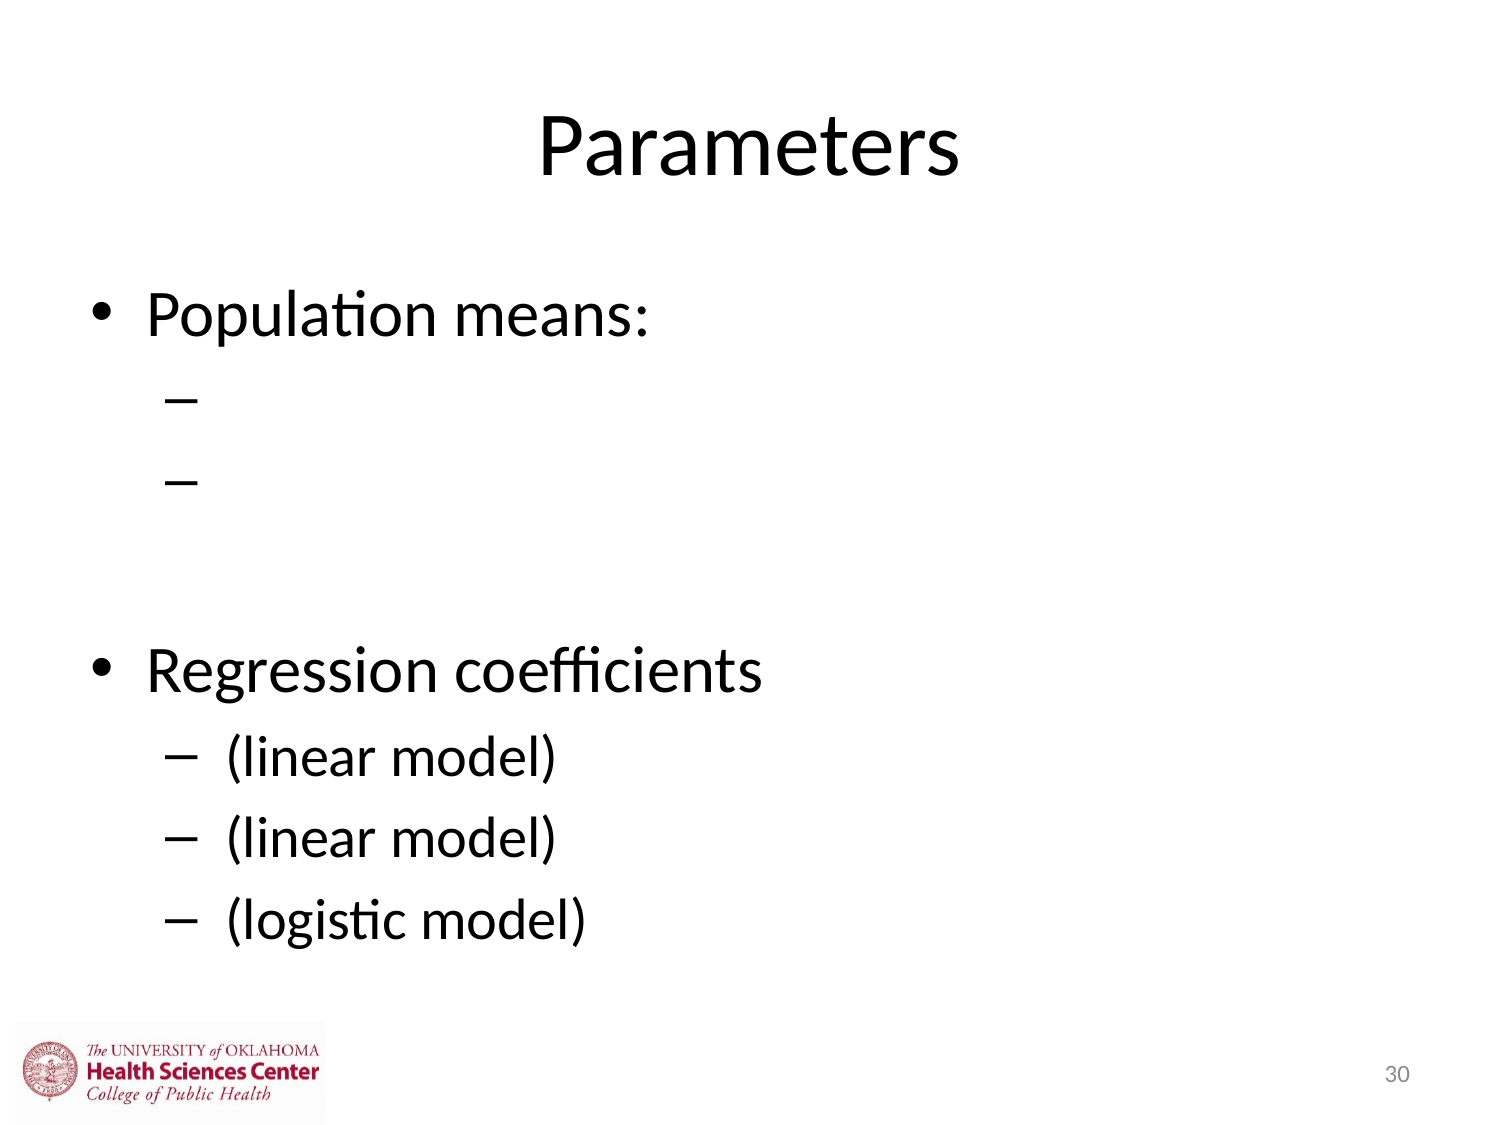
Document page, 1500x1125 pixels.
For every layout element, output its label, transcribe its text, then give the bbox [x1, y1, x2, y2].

title Parameters [75, 45, 1425, 233]
picture [15, 1022, 325, 1125]
slide_number 30 [1074, 1042, 1425, 1103]
